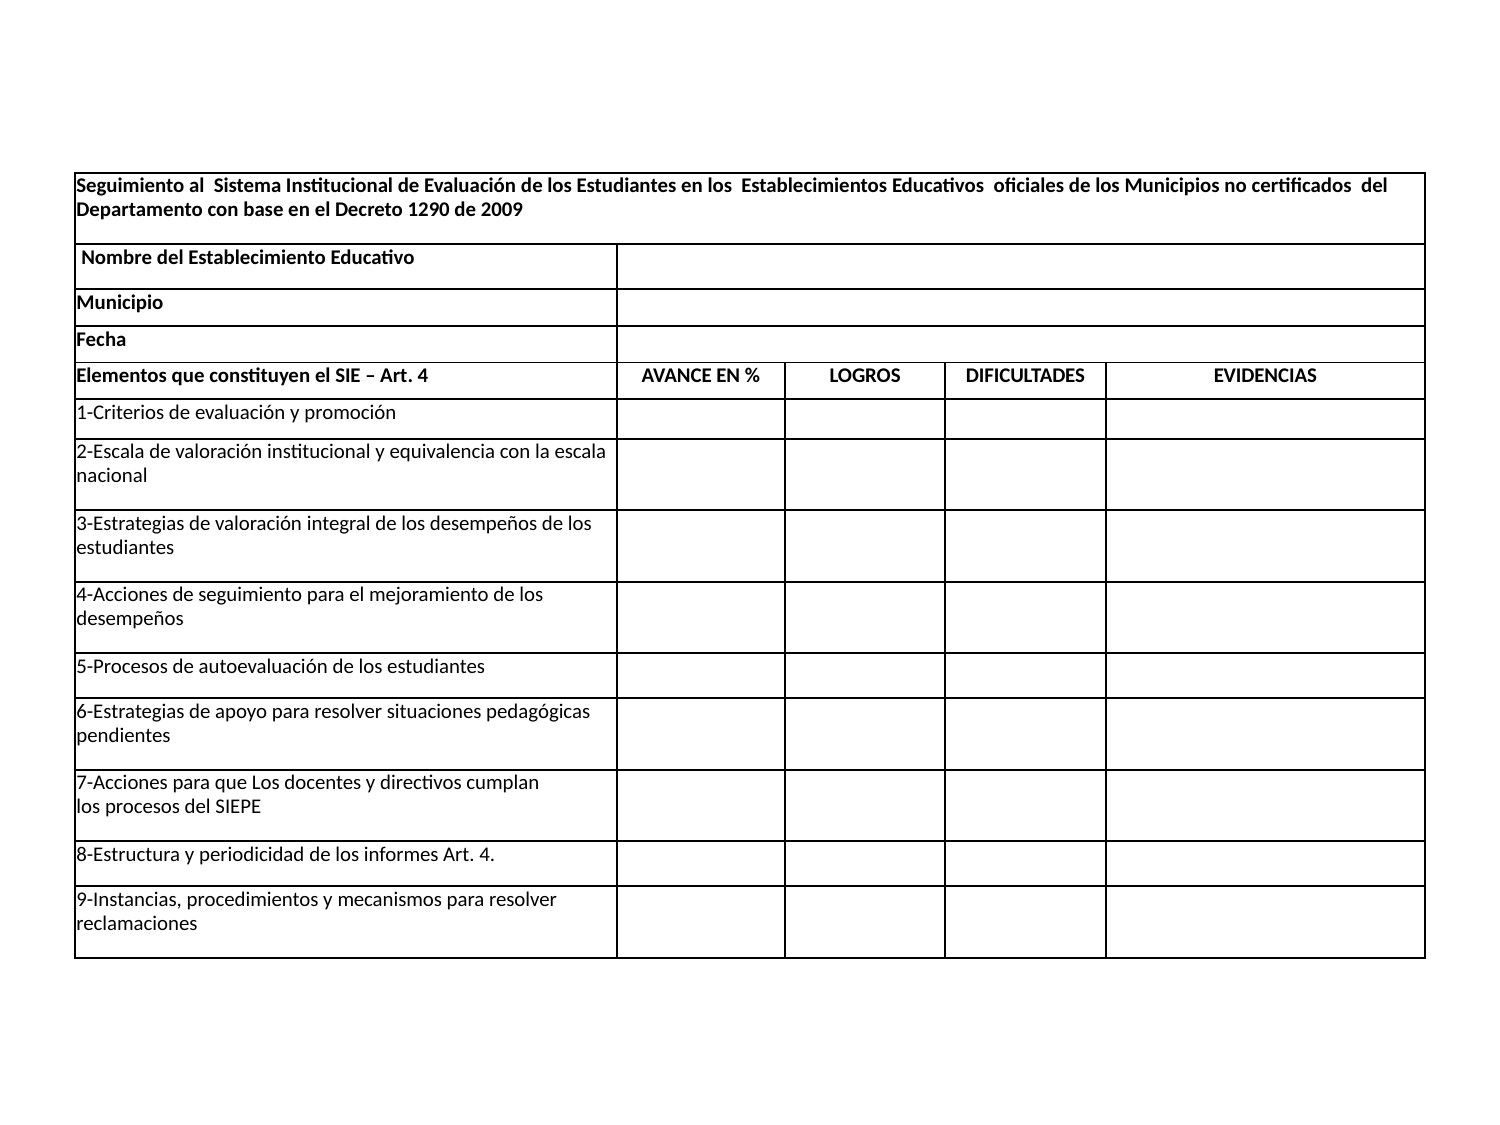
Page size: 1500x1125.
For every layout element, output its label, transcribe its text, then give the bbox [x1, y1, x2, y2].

table_cell [1107, 440, 1424, 509]
table_cell [946, 583, 1105, 652]
table_cell [618, 511, 784, 581]
table_cell 2-Escala de valoración institucional y equivalencia con la escala nacional [76, 440, 616, 509]
table_cell 8-Estructura y periodicidad de los informes Art. 4. [76, 842, 616, 885]
table_cell [1107, 511, 1424, 581]
table_cell Fecha [76, 327, 616, 362]
table_cell [1107, 771, 1424, 840]
table_cell [786, 887, 944, 957]
table_cell [1107, 842, 1424, 885]
table_cell [786, 842, 944, 885]
table_cell [618, 327, 1424, 362]
table_cell Nombre del Establecimiento Educativo [76, 245, 616, 288]
table_cell [618, 583, 784, 652]
table_cell [1107, 699, 1424, 769]
table_cell [618, 400, 784, 438]
table_cell 5-Procesos de autoevaluación de los estudiantes [76, 654, 616, 697]
table_cell [618, 771, 784, 840]
table_cell [618, 245, 1424, 288]
table_cell [786, 440, 944, 509]
table_cell 3-Estrategias de valoración integral de los desempeños de los estudiantes [76, 511, 616, 581]
table_cell [946, 511, 1105, 581]
table_cell 6-Estrategias de apoyo para resolver situaciones pedagógicas pendientes [76, 699, 616, 769]
table_cell [946, 440, 1105, 509]
table_cell [786, 654, 944, 697]
table_cell [786, 771, 944, 840]
table_cell EVIDENCIAS [1107, 363, 1424, 398]
table_cell 7-Acciones para que Los docentes y directivos cumplan los procesos del SIEPE [76, 771, 616, 840]
table_cell [618, 290, 1424, 325]
table_cell [946, 842, 1105, 885]
table_cell [618, 842, 784, 885]
table_cell 4-Acciones de seguimiento para el mejoramiento de los desempeños [76, 583, 616, 652]
table_cell Elementos que constituyen el SIE – Art. 4 [76, 363, 616, 398]
table_cell [946, 887, 1105, 957]
table_cell 1-Criterios de evaluación y promoción [76, 400, 616, 438]
table_cell [1107, 654, 1424, 697]
table_cell Municipio [76, 290, 616, 325]
table_cell [1107, 400, 1424, 438]
table_cell 9-Instancias, procedimientos y mecanismos para resolver reclamaciones [76, 887, 616, 957]
table_cell [618, 440, 784, 509]
table_cell [946, 400, 1105, 438]
table_cell [618, 887, 784, 957]
table_cell [1107, 583, 1424, 652]
table_cell [618, 699, 784, 769]
table_cell [786, 583, 944, 652]
table_cell [618, 654, 784, 697]
table_cell [946, 771, 1105, 840]
table_cell [786, 400, 944, 438]
table_cell AVANCE EN % [618, 363, 784, 398]
table_cell DIFICULTADES [946, 363, 1105, 398]
table_cell LOGROS [786, 363, 944, 398]
table_cell [1107, 887, 1424, 957]
table_header Seguimiento al Sistema Institucional de Evaluación de los Estudiantes en los Establecimientos Educativos oficiales de los Municipios no certificados del Departamento con base en el Decreto 1290 de 2009 [76, 174, 1424, 243]
table_cell [786, 511, 944, 581]
table_cell [786, 699, 944, 769]
table_cell [946, 654, 1105, 697]
table_cell [946, 699, 1105, 769]
